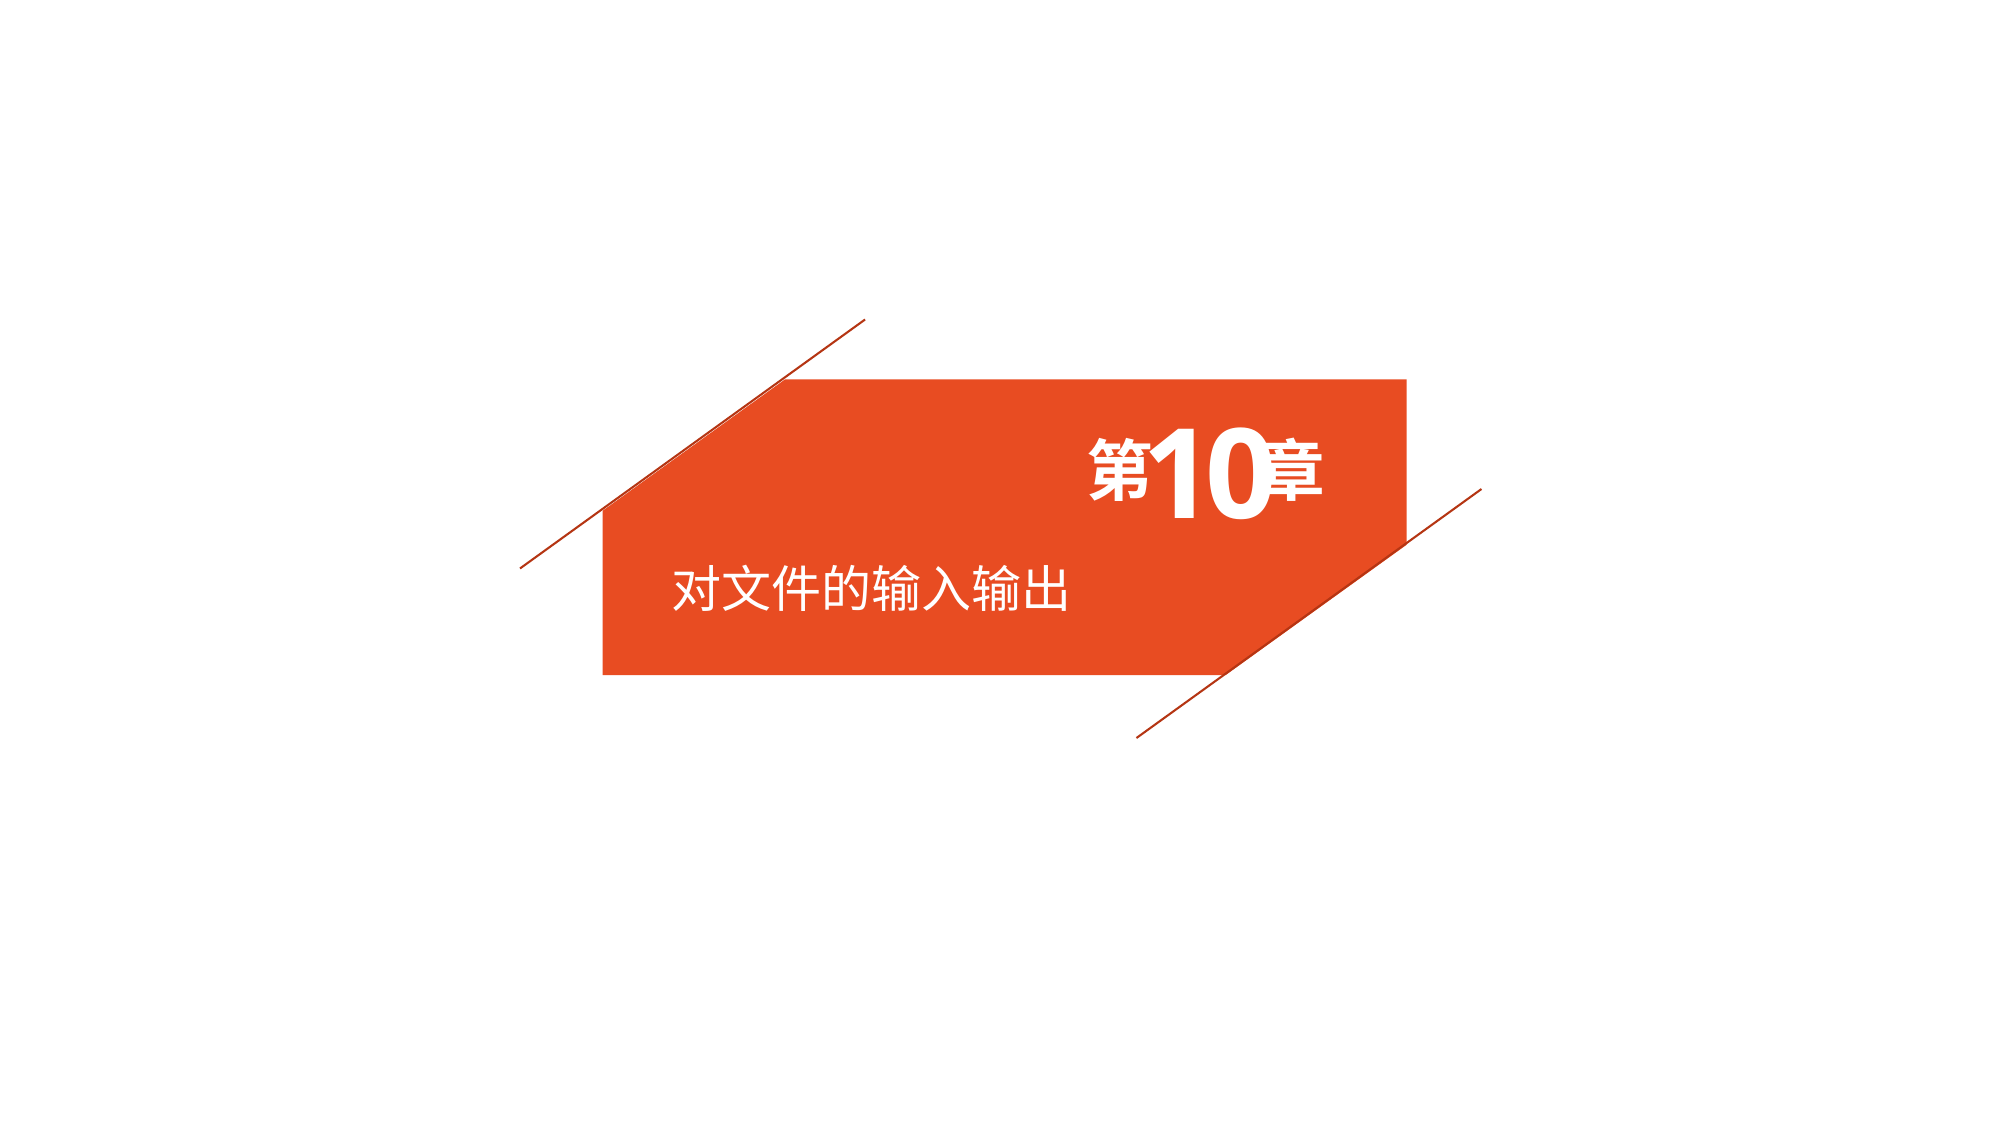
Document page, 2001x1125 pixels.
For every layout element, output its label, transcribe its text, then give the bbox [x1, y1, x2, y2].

text_box 章 [1243, 421, 1350, 488]
text_box [602, 569, 1136, 676]
text_box 第 [1072, 421, 1179, 518]
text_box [1136, 488, 1482, 738]
text_box [866, 379, 1407, 520]
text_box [520, 319, 866, 569]
text_box 对文件的输入输出 [656, 520, 1136, 627]
text_box 10 [1128, 386, 1229, 488]
